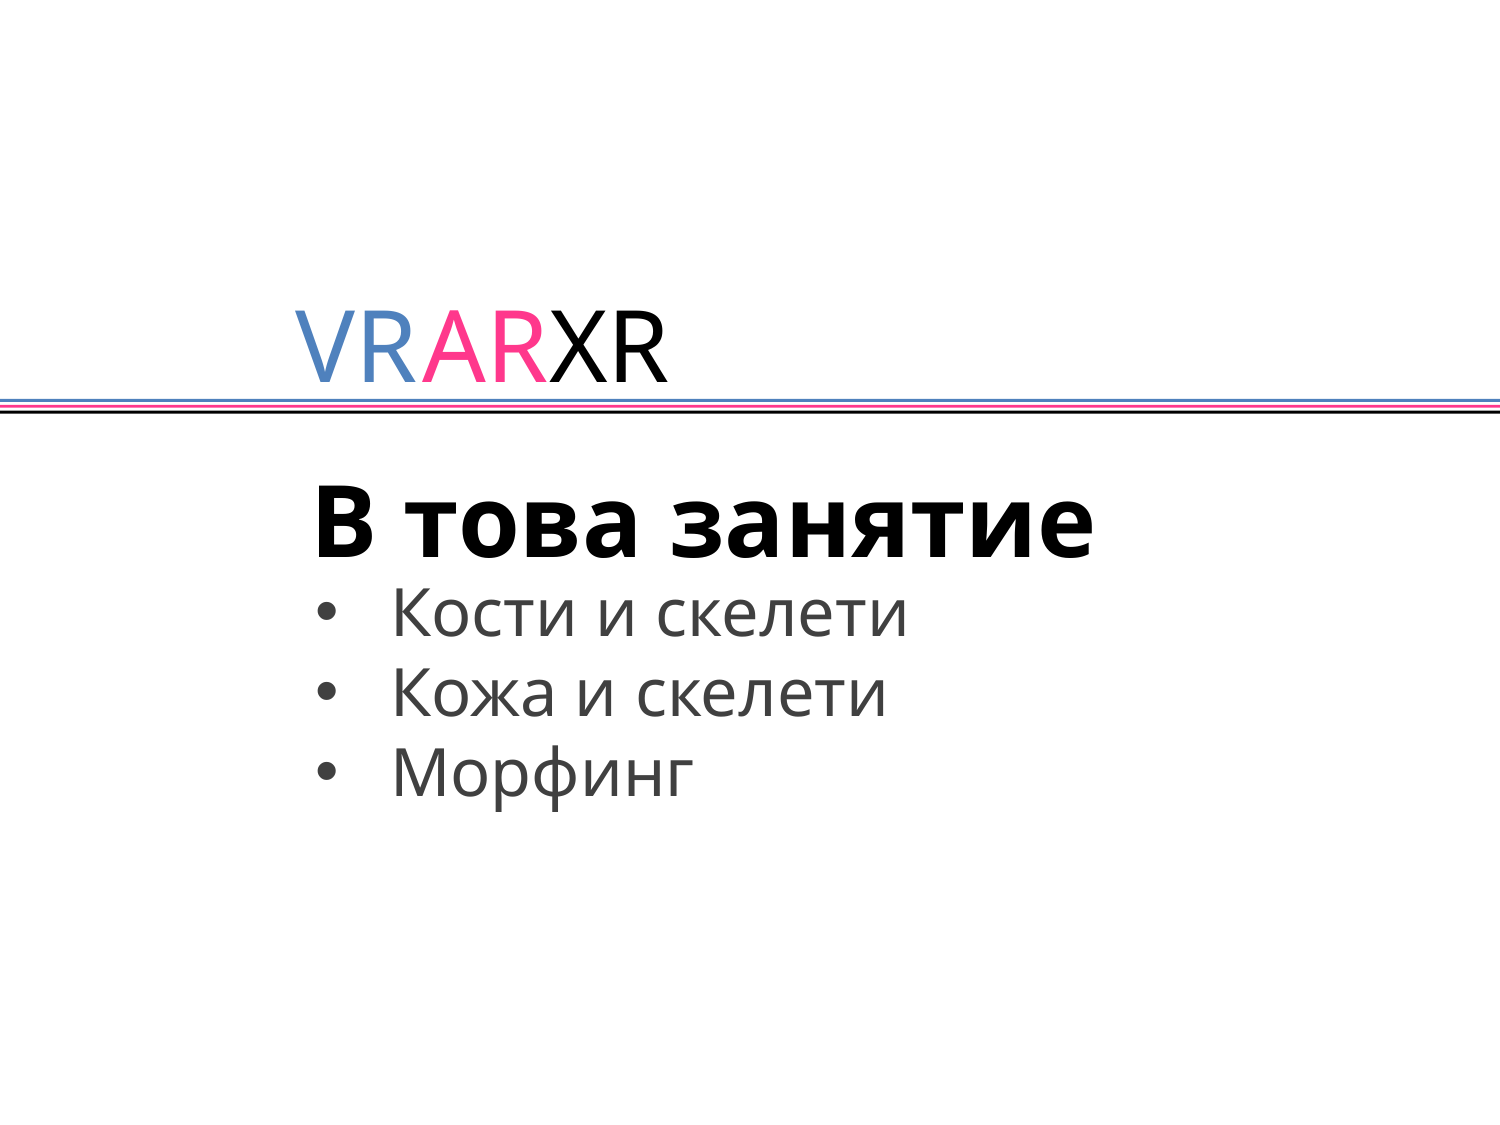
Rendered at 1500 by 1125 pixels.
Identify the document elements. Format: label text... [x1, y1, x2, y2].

list Кости и скелети Кожа и скелети Морфинг [300, 562, 1455, 1088]
list В това занятие [295, 450, 1450, 563]
